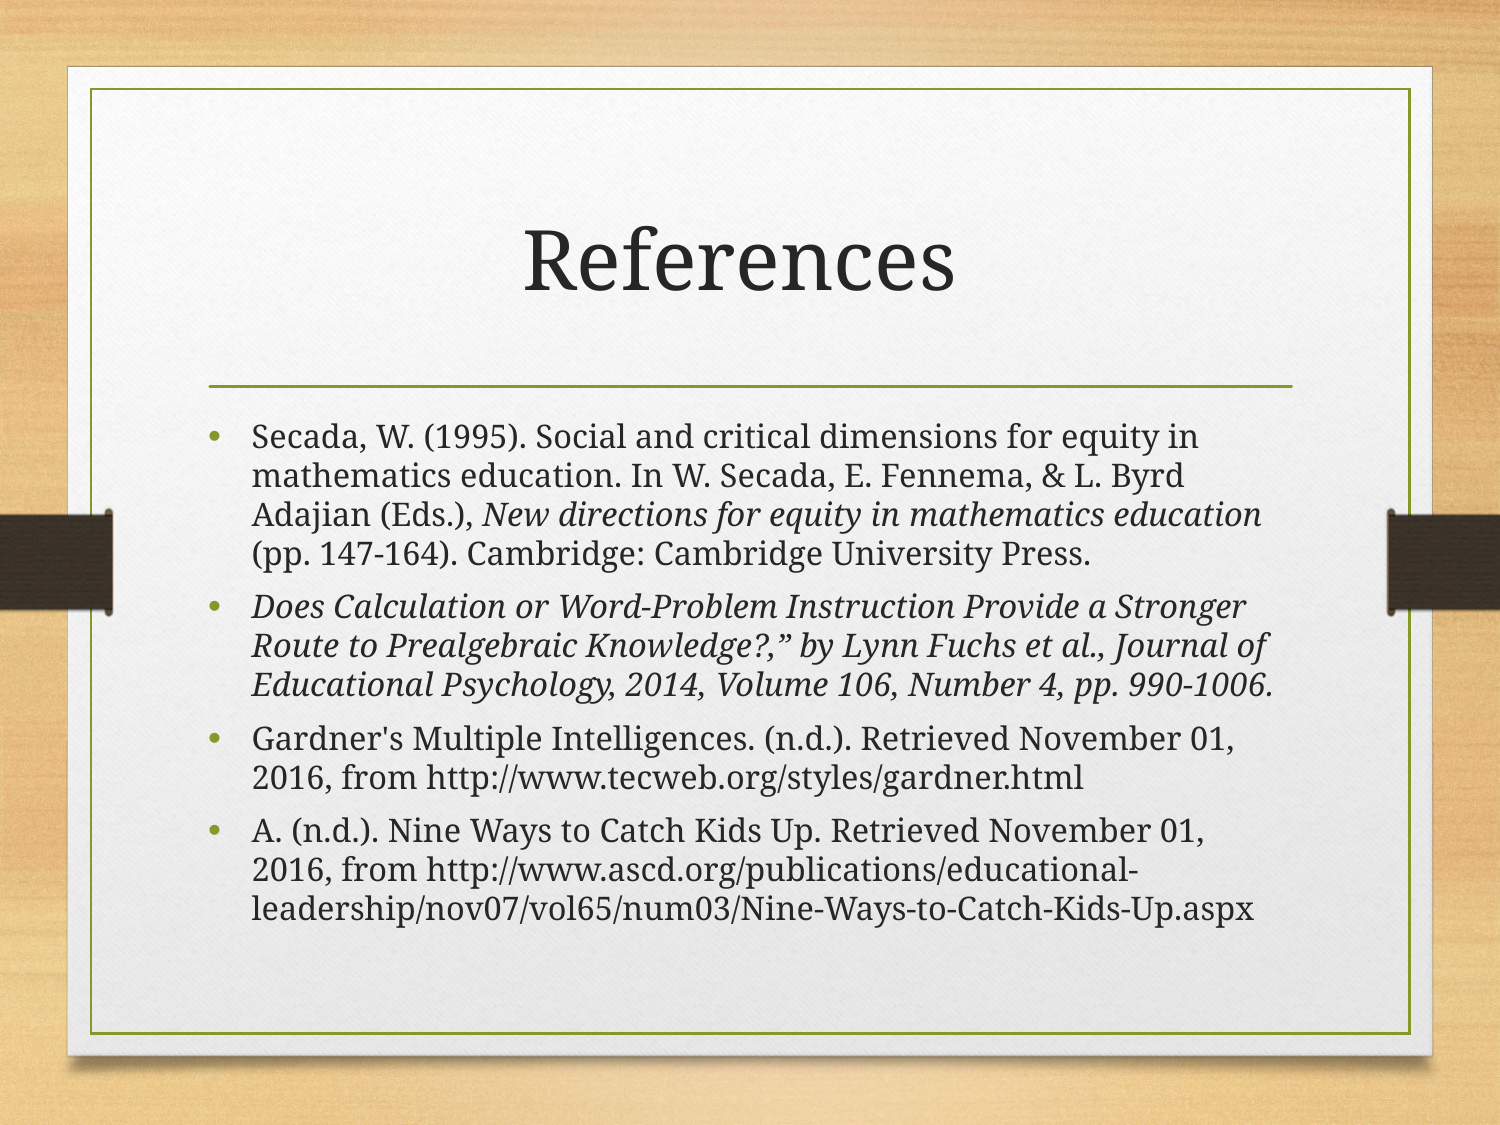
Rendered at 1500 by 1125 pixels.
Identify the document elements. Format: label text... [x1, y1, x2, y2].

title References [193, 150, 1309, 365]
list Secada, W. (1995). Social and critical dimensions for equity in mathematics education. In W. Secada, E. Fennema, & L. Byrd Adajian (Eds.), New directions for equity in mathematics education (pp. 147-164). Cambridge: Cambridge University Press. Does Calculation or Word-Problem Instruction Provide a Stronger Route to Prealgebraic Knowledge?,” by Lynn Fuchs et al., Journal of Educational Psychology, 2014, Volume 106, Number 4, pp. 990-1006. Gardner's Multiple Intelligences. (n.d.). Retrieved November 01, 2016, from http://www.tecweb.org/styles/gardner.html A. (n.d.). Nine Ways to Catch Kids Up. Retrieved November 01, 2016, from http://www.ascd.org/publications/educational-leadership/nov07/vol65/num03/Nine-Ways-to-Catch-Kids-Up.aspx [193, 408, 1309, 974]
picture [0, 0, 1500, 1125]
